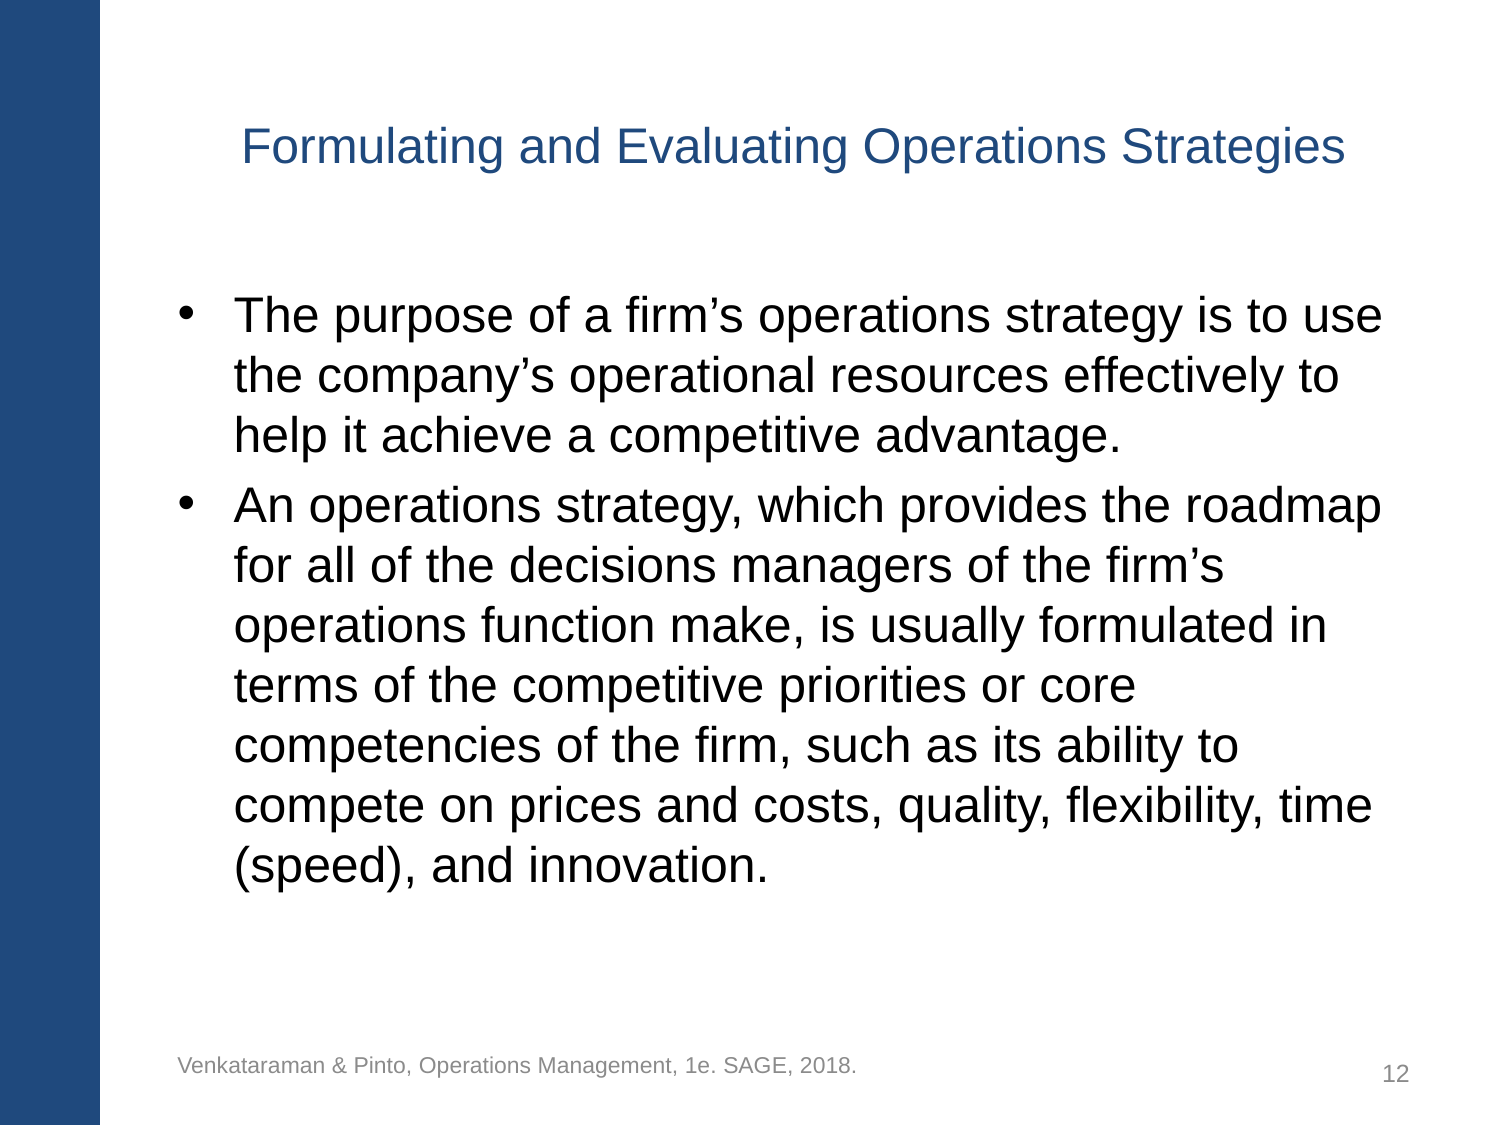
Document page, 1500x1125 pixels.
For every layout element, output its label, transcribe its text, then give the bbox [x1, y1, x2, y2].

list The purpose of a firm’s operations strategy is to use the company’s operational resources effectively to help it achieve a competitive advantage. An operations strategy, which provides the roadmap for all of the decisions managers of the firm’s operations function make, is usually formulated in terms of the competitive priorities or core competencies of the firm, such as its ability to compete on prices and costs, quality, flexibility, time (speed), and innovation. [162, 275, 1425, 1005]
slide_number 12 [1350, 1042, 1425, 1103]
footer Venkataraman & Pinto, Operations Management, 1e. SAGE, 2018. [162, 1042, 1313, 1103]
title Formulating and Evaluating Operations Strategies [162, 50, 1425, 238]
